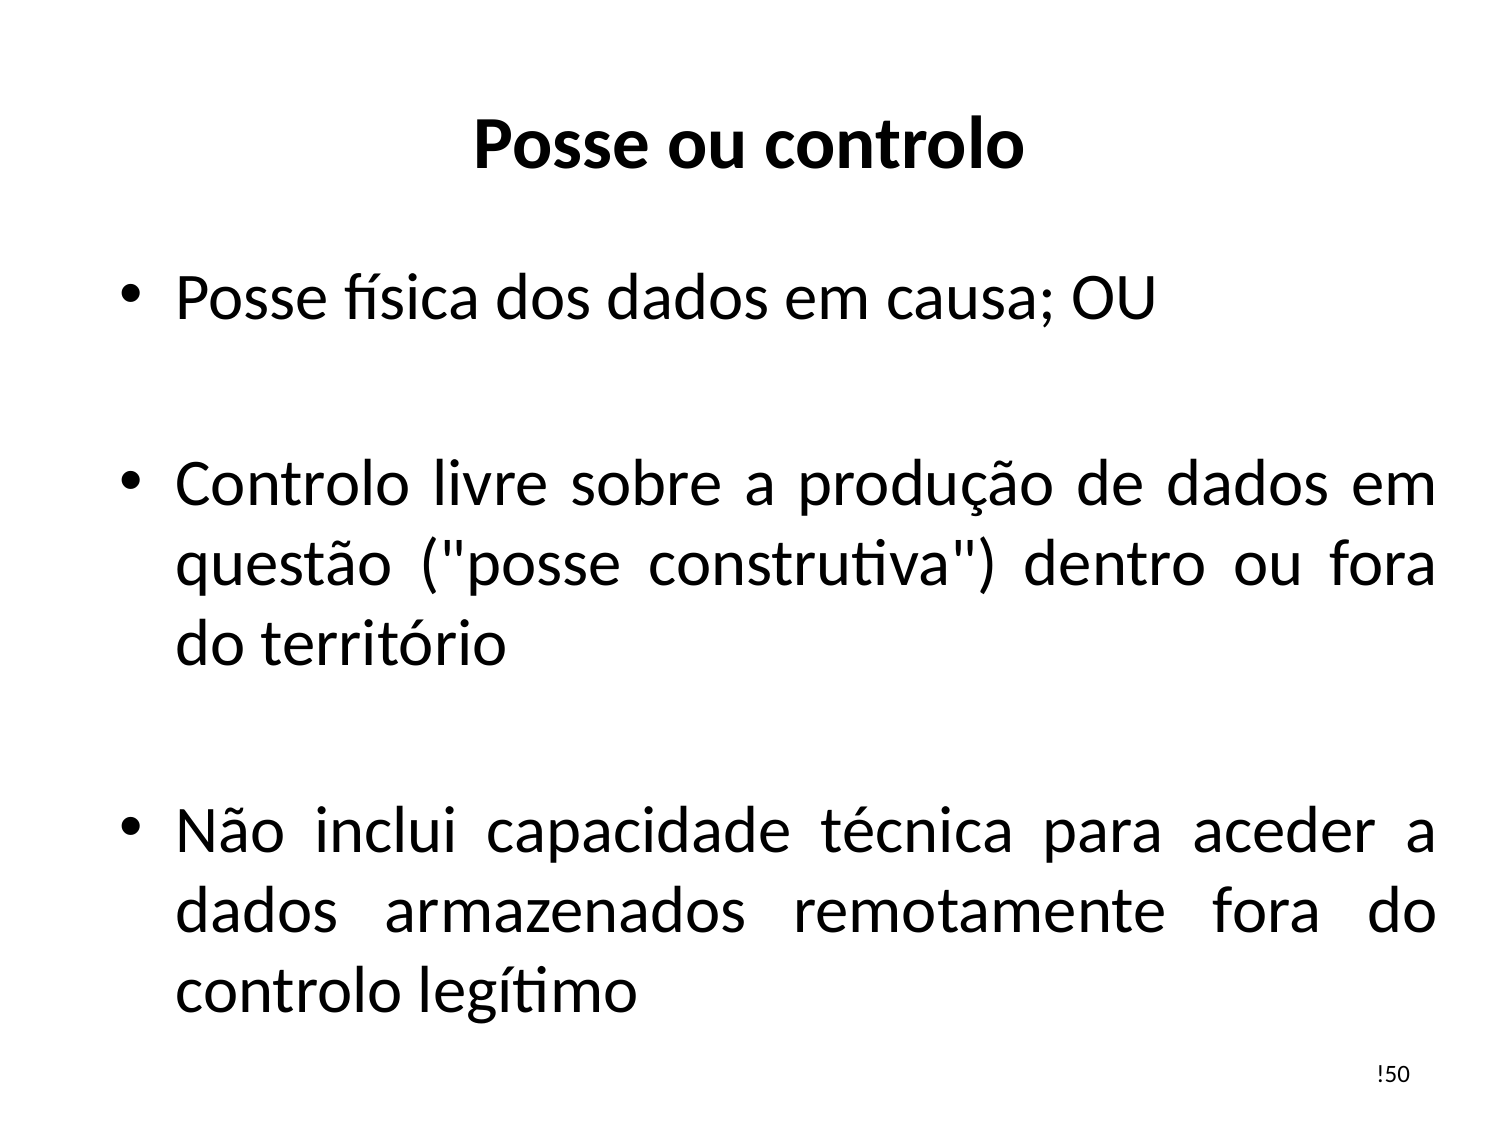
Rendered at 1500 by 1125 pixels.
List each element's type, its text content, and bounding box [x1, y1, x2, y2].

list Posse física dos dados em causa; OU Controlo livre sobre a produção de dados em questão ("posse construtiva") dentro ou fora do território Não inclui capacidade técnica para aceder a dados armazenados remotamente fora do controlo legítimo [103, 244, 1455, 988]
slide_number !50 [1074, 1042, 1425, 1103]
title Posse ou controlo [74, 44, 1426, 233]
